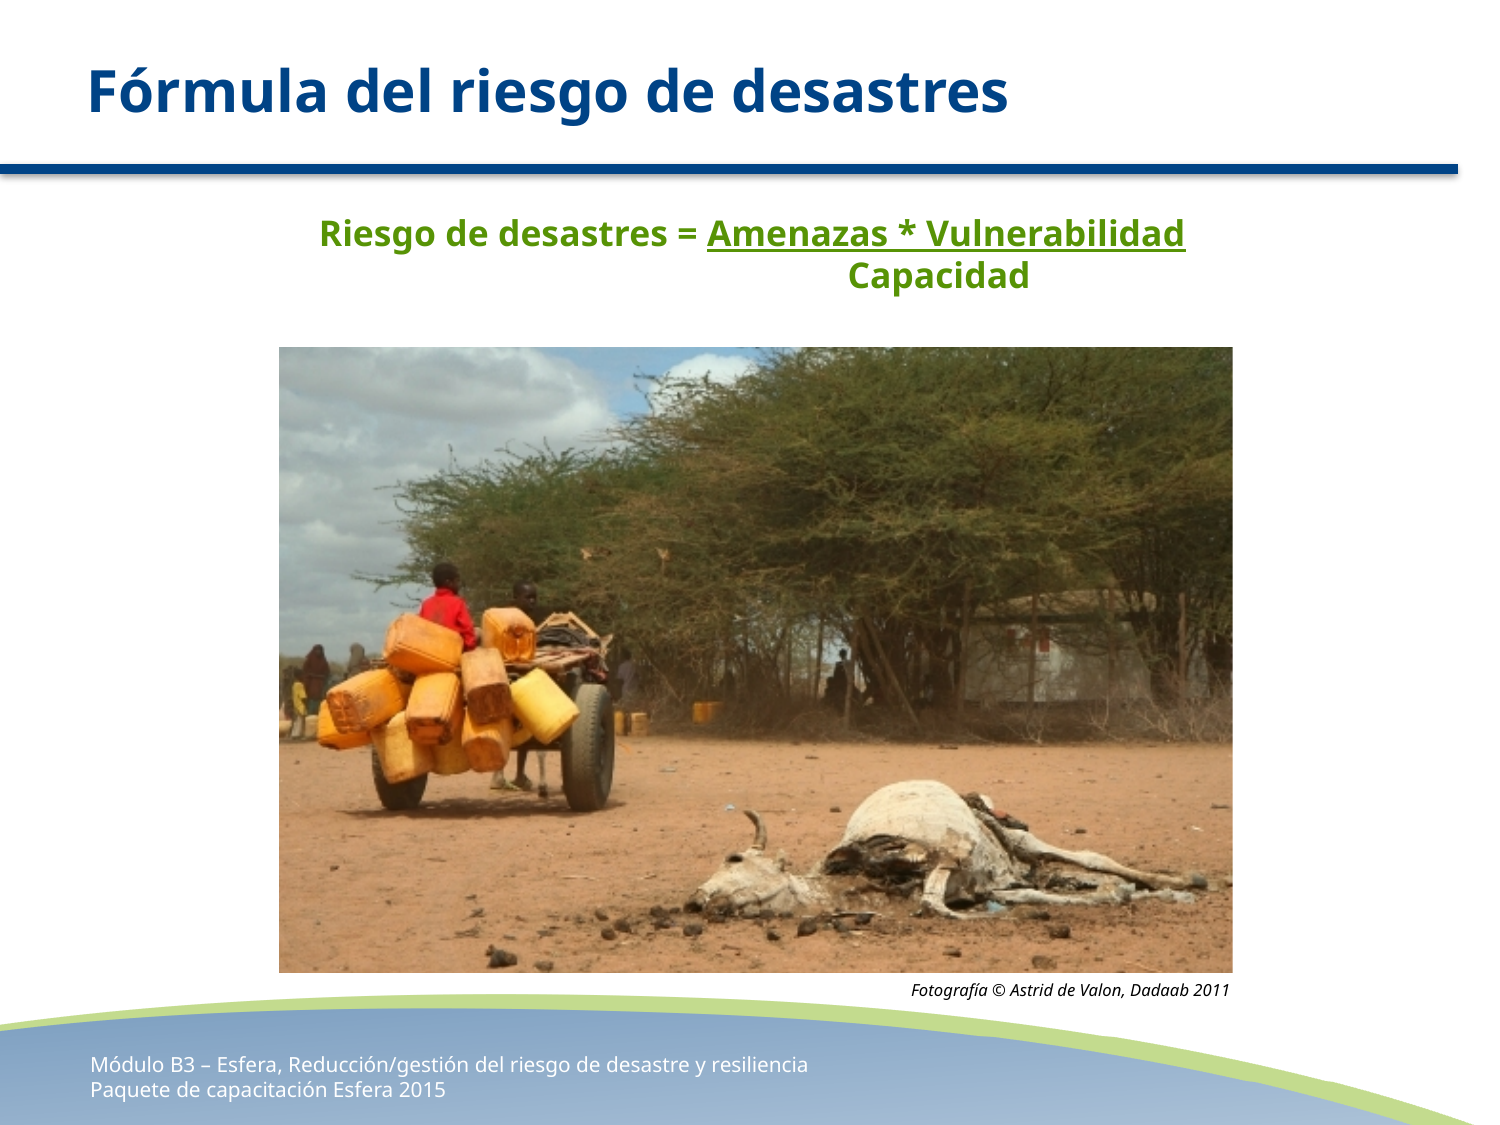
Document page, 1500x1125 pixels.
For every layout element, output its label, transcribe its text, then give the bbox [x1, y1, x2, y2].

title Fórmula del riesgo de desastres [75, 0, 1425, 178]
picture [0, 992, 1500, 1125]
text_box Fotografía © Astrid de Valon, Dadaab 2011 [895, 972, 1246, 1008]
picture [278, 346, 1233, 973]
footer Módulo B3 – Esfera, Reducción/gestión del riesgo de desastre y resiliencia Paquete de capacitación Esfera 2015 [75, 1046, 1072, 1107]
list Riesgo de desastres = Amenazas * Vulnerabilidad Capacidad [303, 203, 1259, 353]
